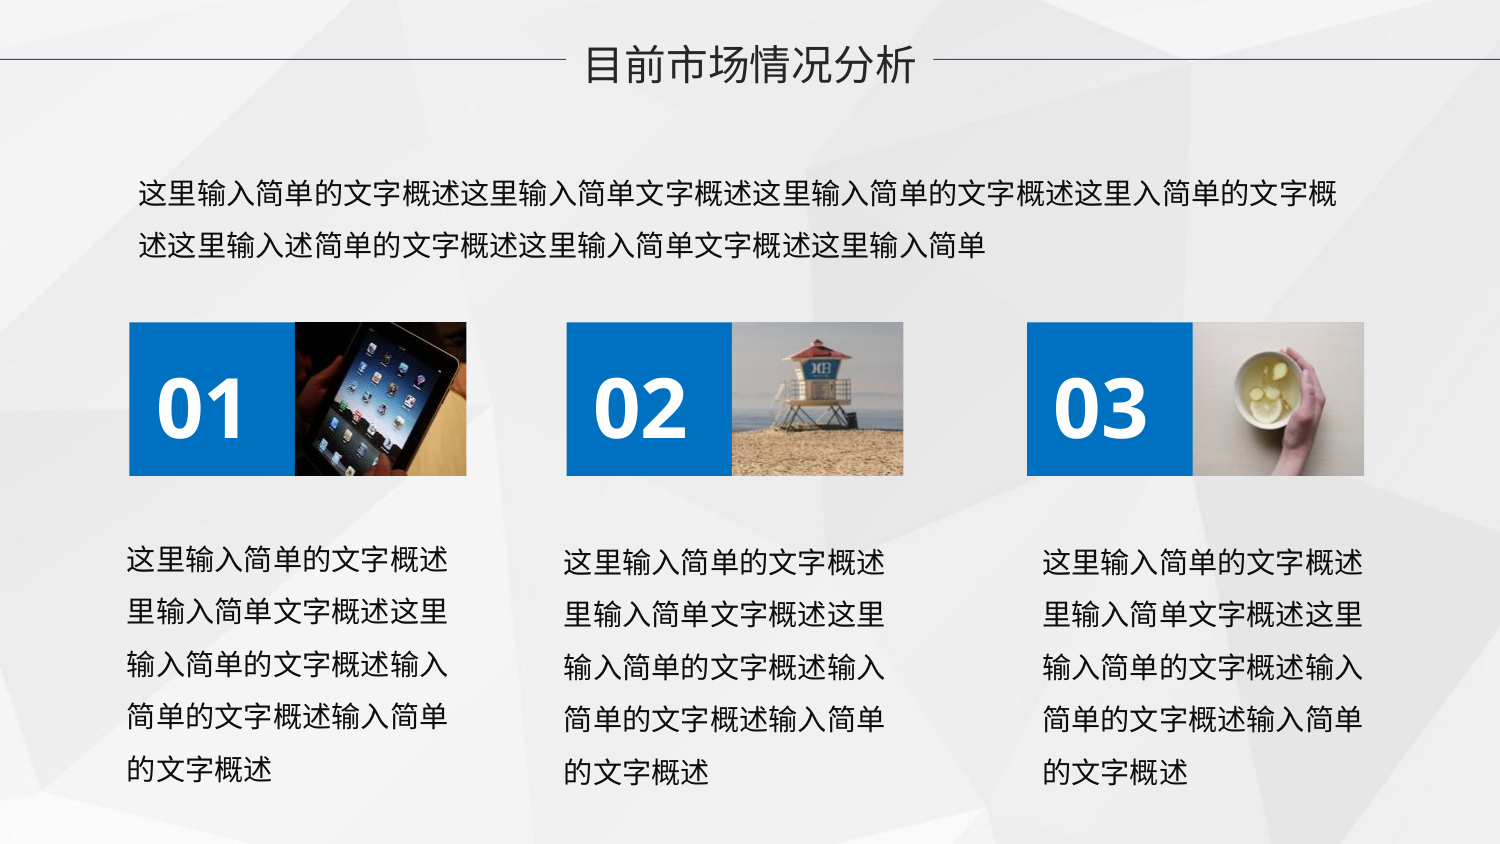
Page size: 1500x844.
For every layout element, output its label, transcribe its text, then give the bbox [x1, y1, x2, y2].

text_box [127, 320, 293, 478]
text_box [1025, 320, 1190, 478]
text_box 01 [141, 348, 289, 463]
text_box [730, 320, 906, 478]
picture [0, 0, 1500, 844]
text_box [564, 320, 730, 478]
text_box 这里输入简单的文字概述里输入简单文字概述这里 输入简单的文字概述输入简单的文字概述输入简单的文字概述 [1027, 519, 1394, 797]
text_box 目前市场情况分析 [568, 31, 932, 97]
text_box 这里输入简单的文字概述里输入简单文字概述这里 输入简单的文字概述输入简单的文字概述输入简单的文字概述 [549, 519, 916, 797]
text_box 这里输入简单的文字概述这里输入简单文字概述这里输入简单的文字概述这里入简单的文字概述这里输入述简单的文字概述这里输入简单文字概述这里输入简单 [123, 150, 1365, 270]
text_box 03 [1039, 348, 1187, 463]
text_box 这里输入简单的文字概述里输入简单文字概述这里 输入简单的文字概述输入简单的文字概述输入简单的文字概述 [112, 516, 479, 794]
text_box [293, 320, 468, 478]
text_box [1190, 320, 1366, 478]
text_box 02 [578, 348, 726, 463]
